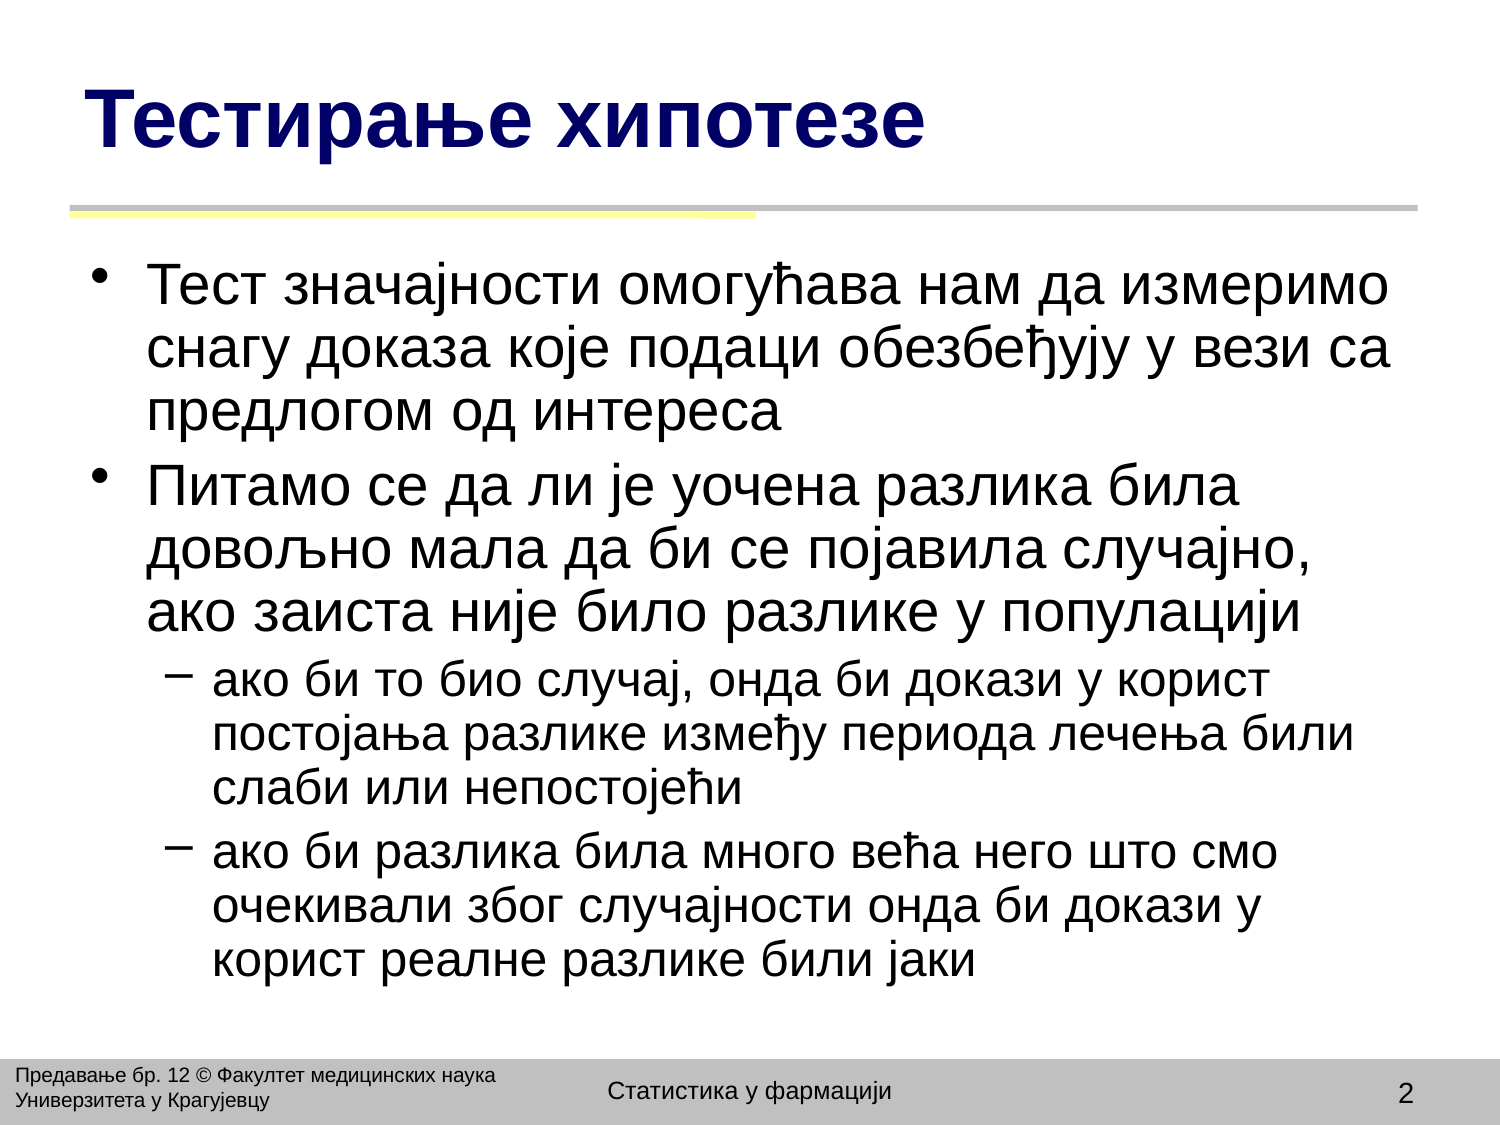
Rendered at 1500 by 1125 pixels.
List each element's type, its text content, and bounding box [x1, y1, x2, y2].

list Тест значајности омогућава нам да измеримо снагу доказа које подаци обезбеђују у вези са предлогом од интереса Питамо се да ли је уочена разлика била довољно мала да би се појавила случајно, ако заиста није било разлике у популацији ако би то био случај, онда би докази у корист постојања разлике између периода лечења били слаби или непостојећи ако би разлика била много већа него што смо очекивали због случајности онда би докази у корист реалне разлике били јаки [74, 246, 1426, 1023]
footer Статистика у фармацији [512, 1066, 988, 1125]
title Тестирање хипотезе [69, 19, 1426, 208]
slide_number Предавање бр. 12 © Факултет медицинских наука Универзитета у Крагујевцу [0, 1053, 621, 1108]
slide_number 2 [1079, 1066, 1430, 1125]
